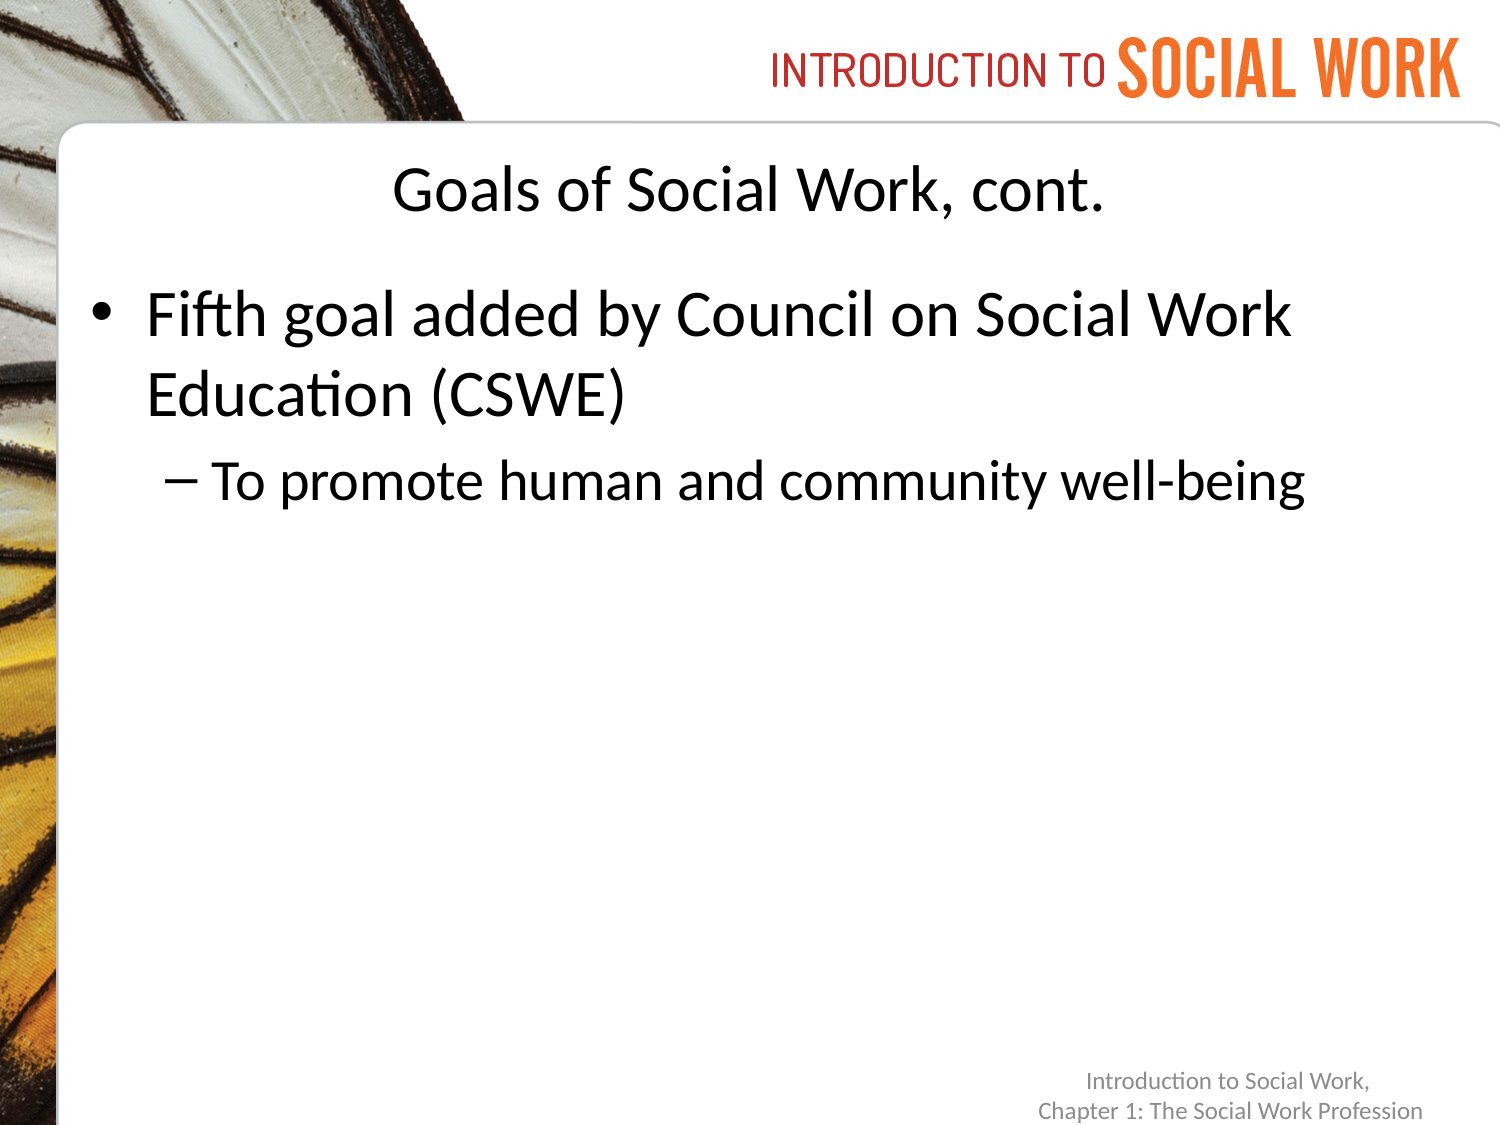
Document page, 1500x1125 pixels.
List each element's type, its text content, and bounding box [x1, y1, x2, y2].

footer Introduction to Social Work, Chapter 1: The Social Work Profession [987, 1065, 1475, 1125]
picture [0, 0, 1500, 1125]
list Fifth goal added by Council on Social Work Education (CSWE) To promote human and community well-being [75, 262, 1425, 1005]
title Goals of Social Work, cont. [75, 137, 1425, 233]
